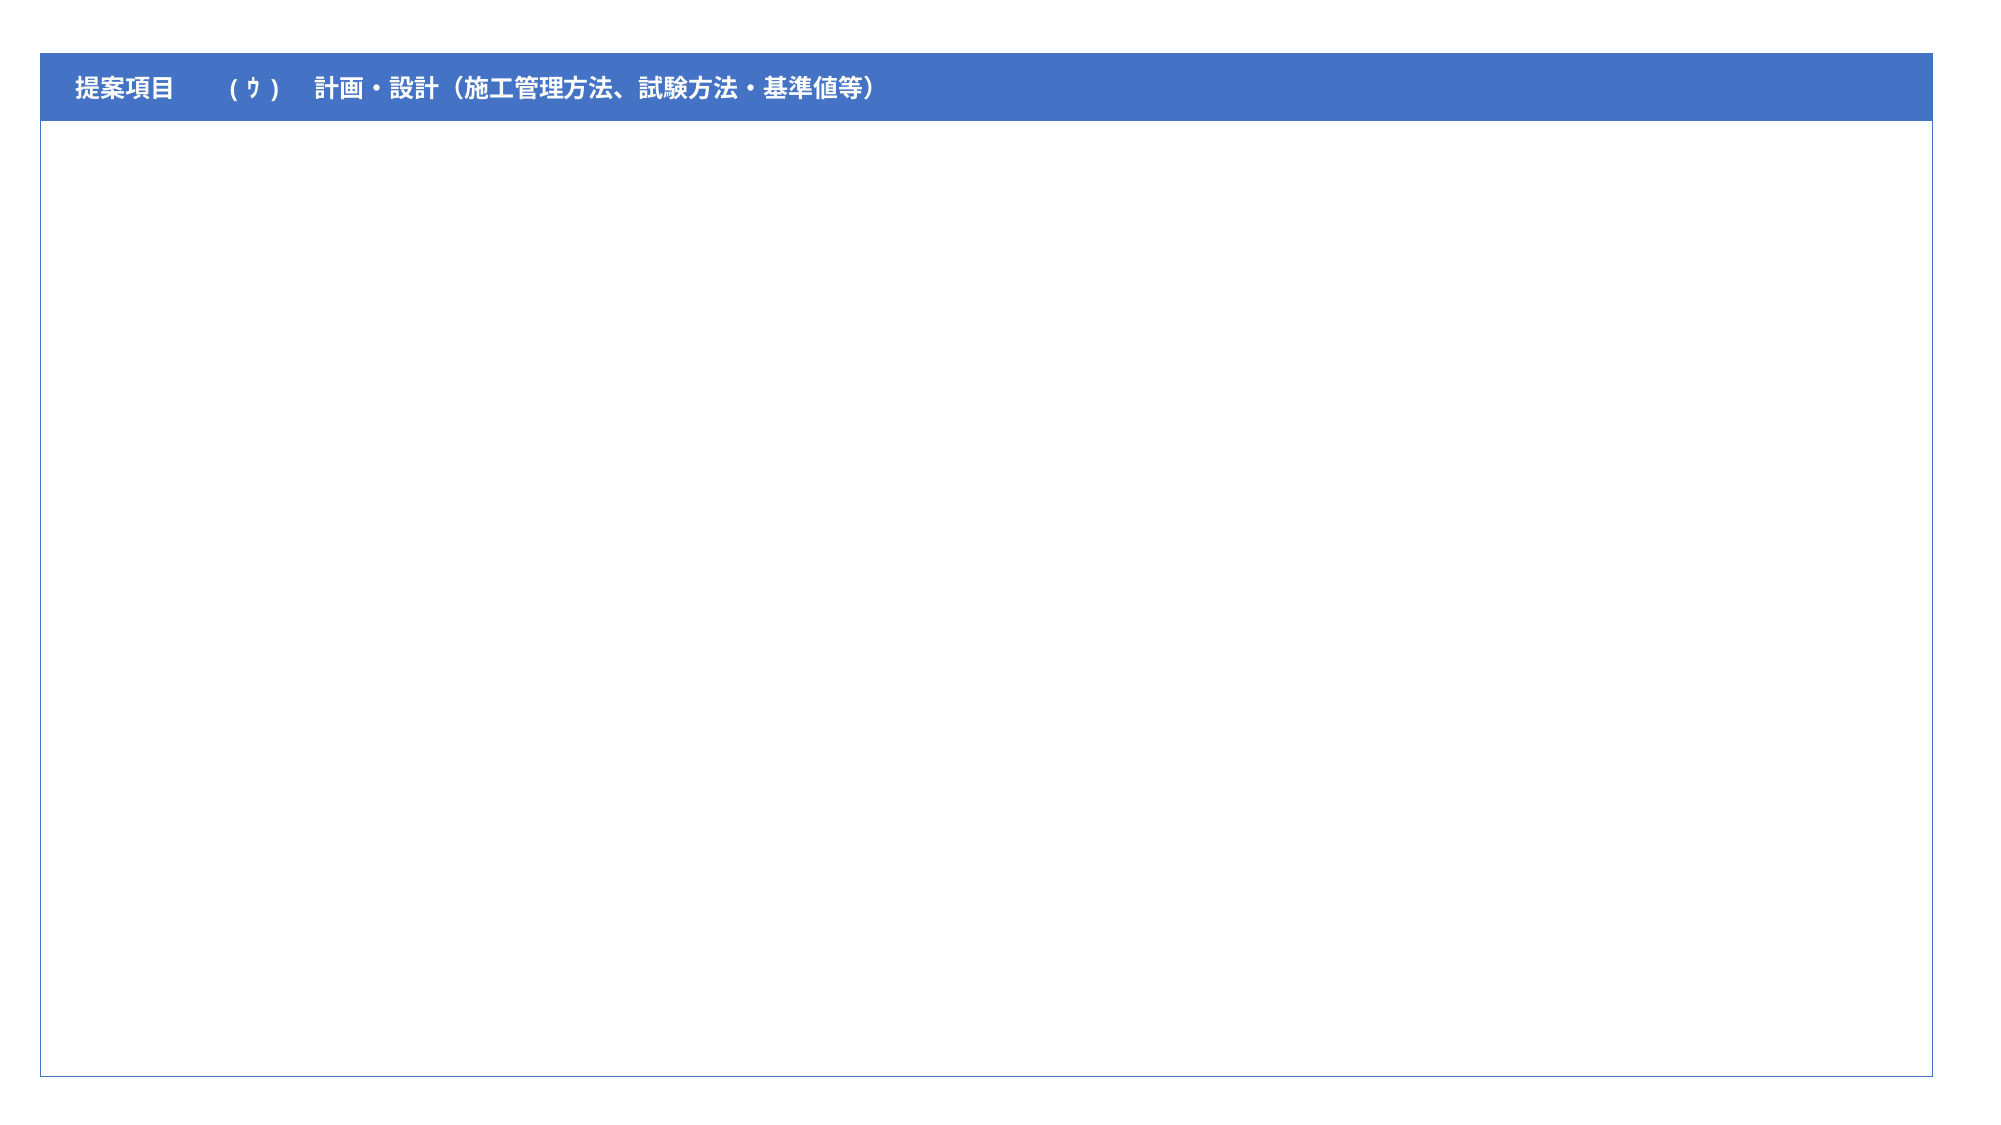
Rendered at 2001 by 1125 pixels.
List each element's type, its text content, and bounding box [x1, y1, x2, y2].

table_cell [41, 121, 1932, 1076]
table_header (ｳ) 計画・設計（施工管理方法、試験方法・基準値等） [211, 54, 1932, 120]
table_header 提案項目 [41, 54, 211, 120]
